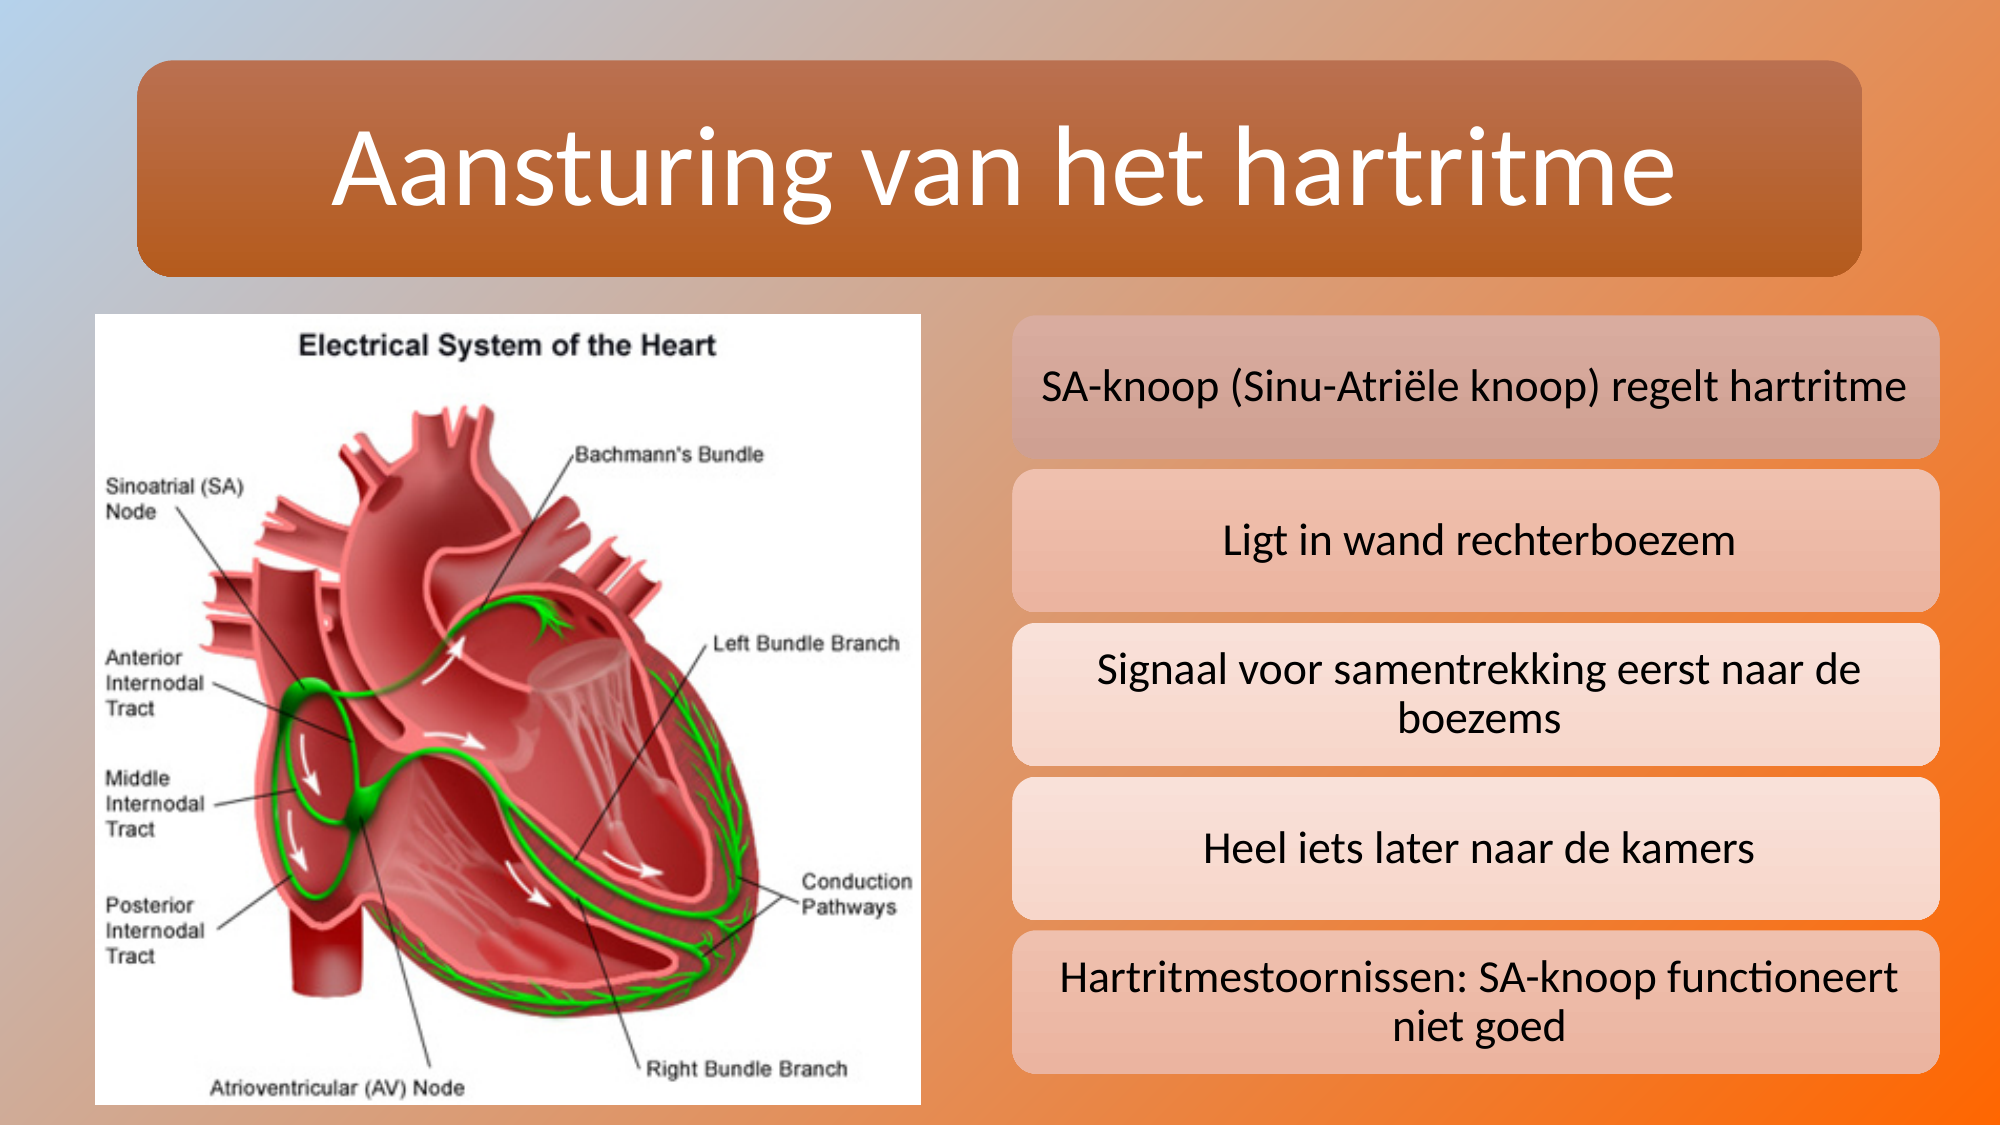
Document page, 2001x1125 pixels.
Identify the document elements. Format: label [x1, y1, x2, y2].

text_box [137, 59, 1863, 278]
list [1012, 299, 1940, 1090]
list [95, 314, 921, 1105]
